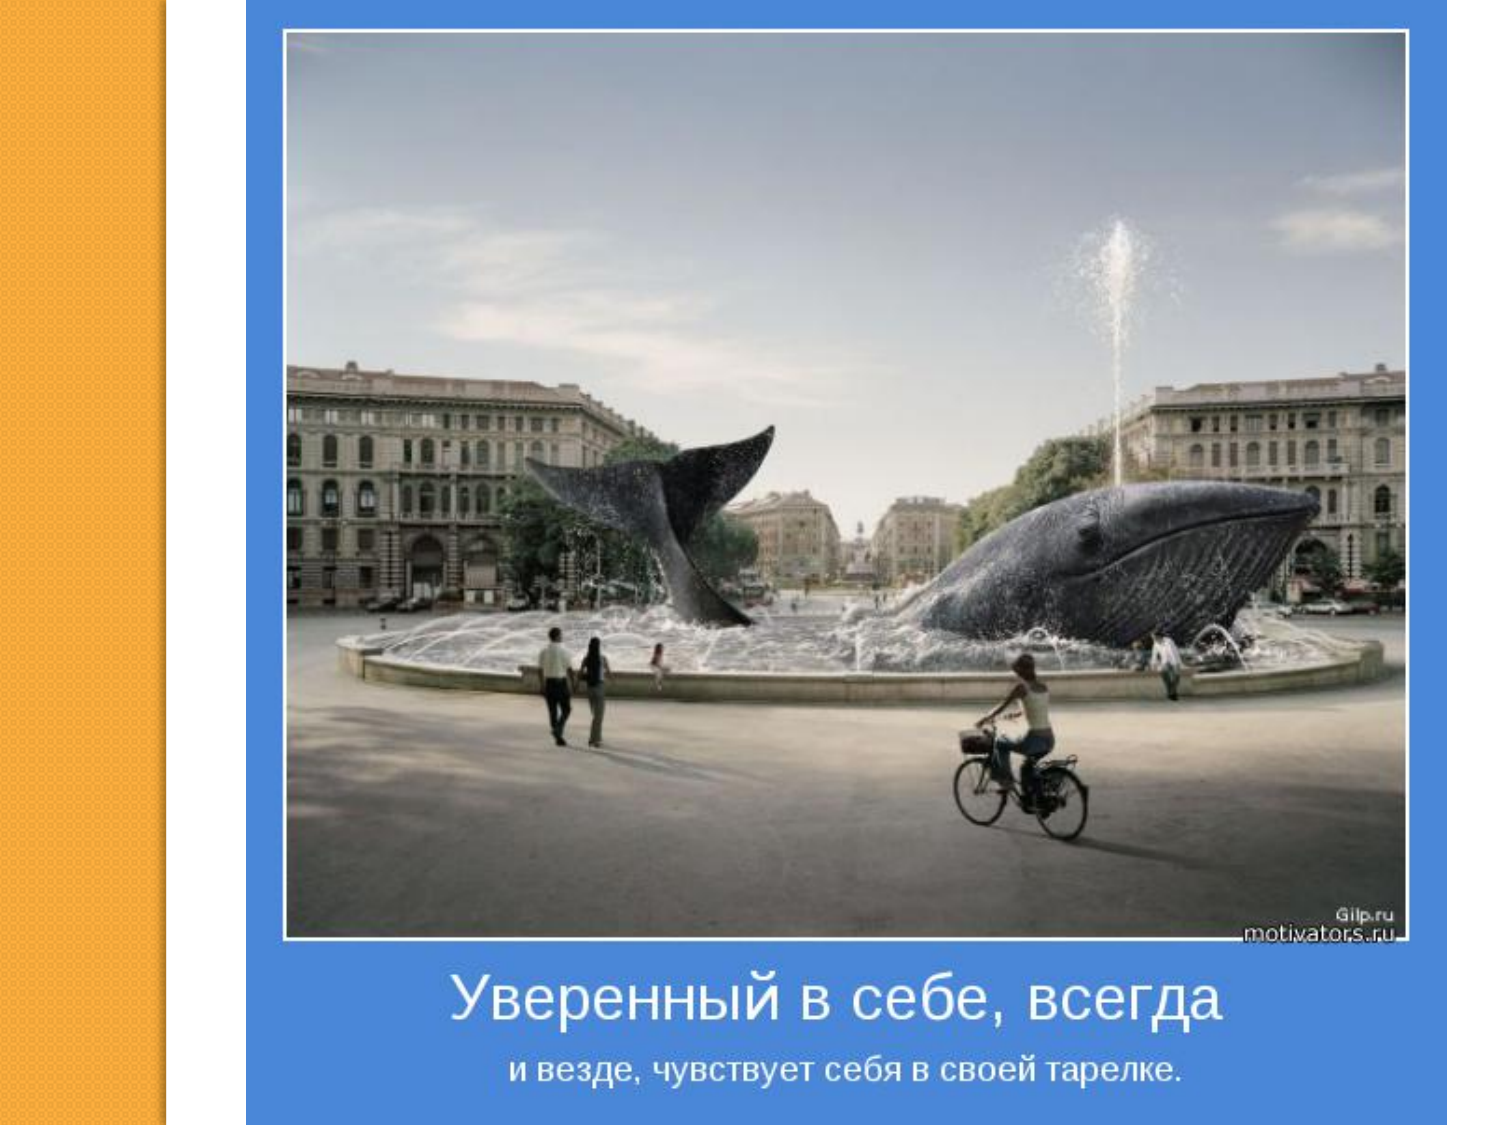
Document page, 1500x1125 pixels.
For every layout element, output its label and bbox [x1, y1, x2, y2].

picture [246, 0, 1448, 1125]
